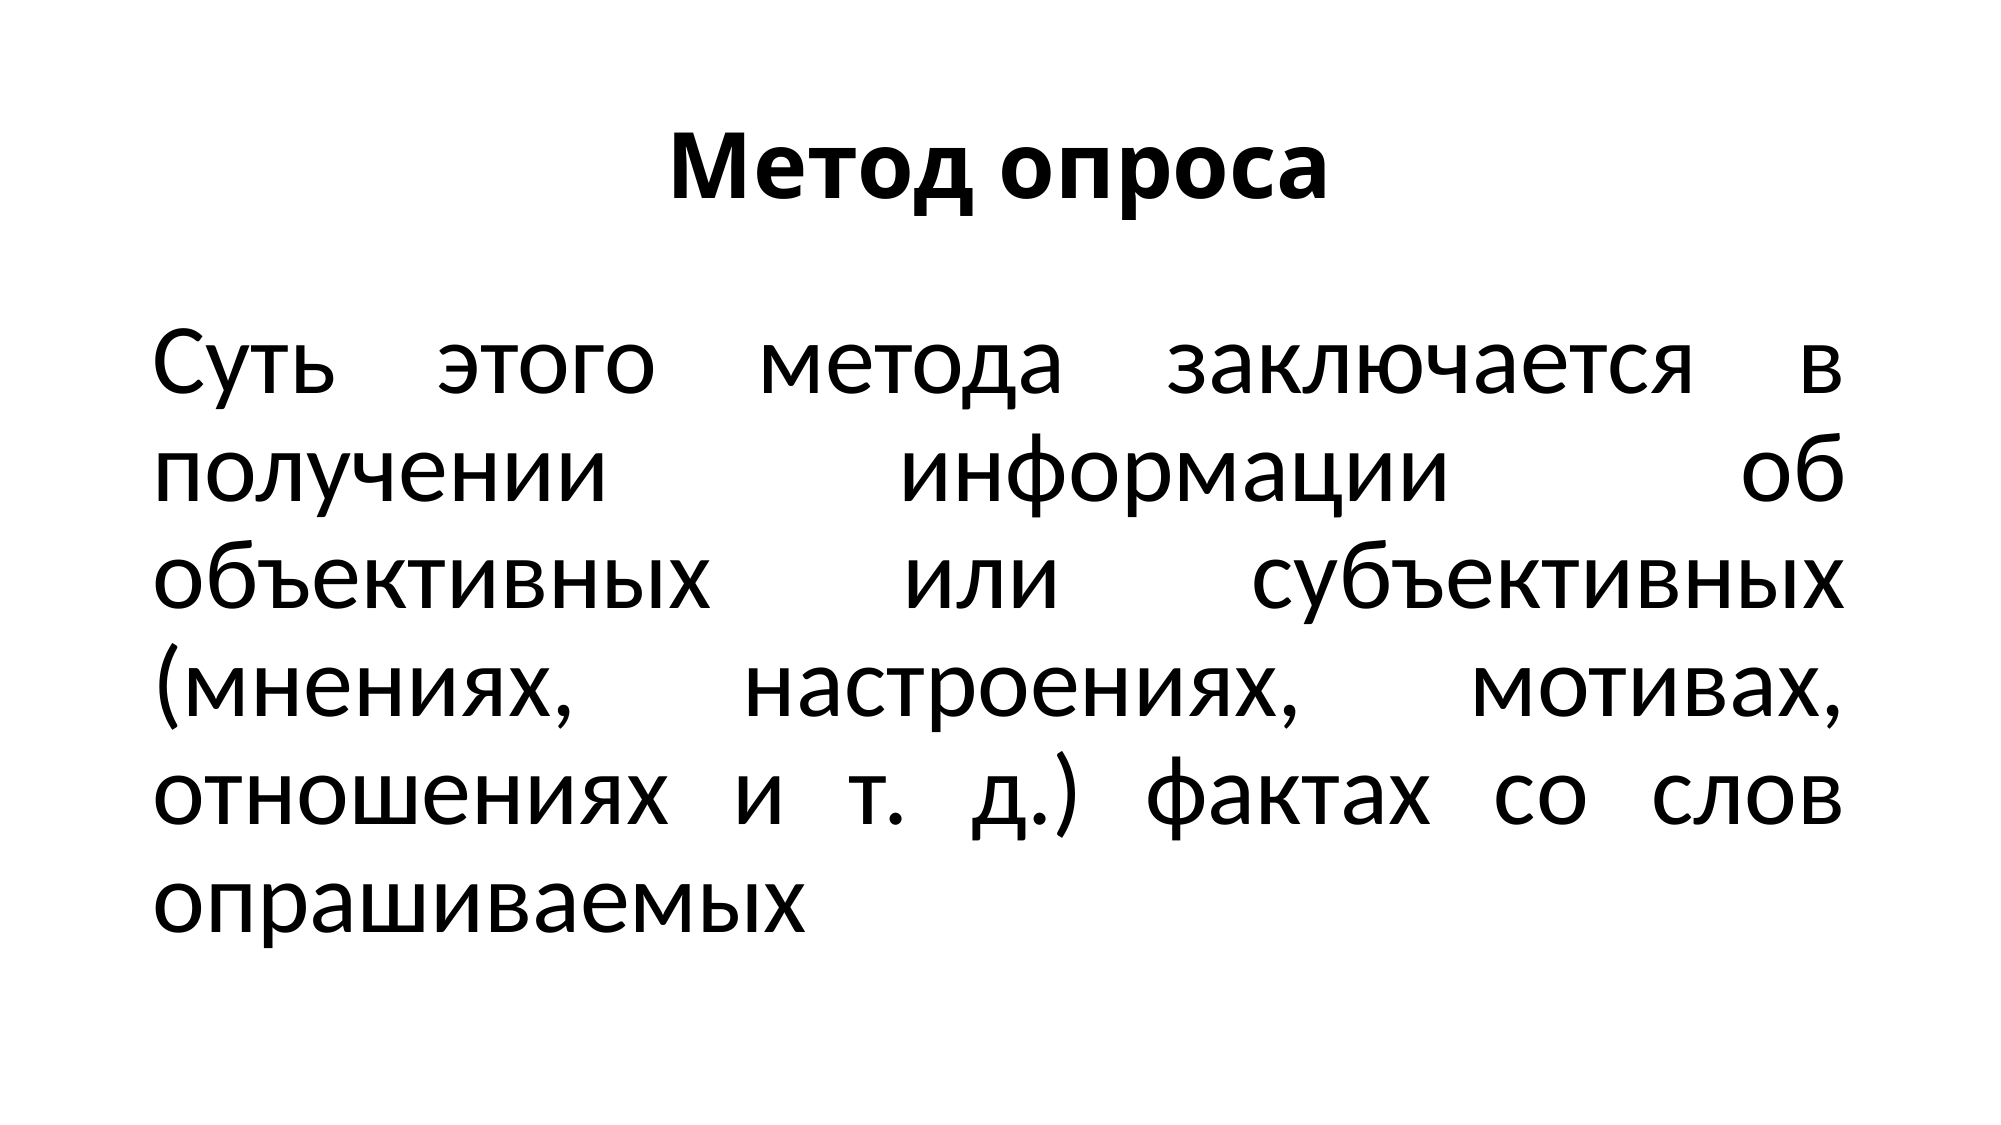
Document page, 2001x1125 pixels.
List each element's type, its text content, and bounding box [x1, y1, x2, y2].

list Суть этого метода заключается в получении информации об объективных или субъективных (мнениях, настроениях, мотивах, отношениях и т. д.) фактах со слов опрашиваемых [137, 299, 1863, 1014]
title Метод опроса [137, 59, 1863, 278]
